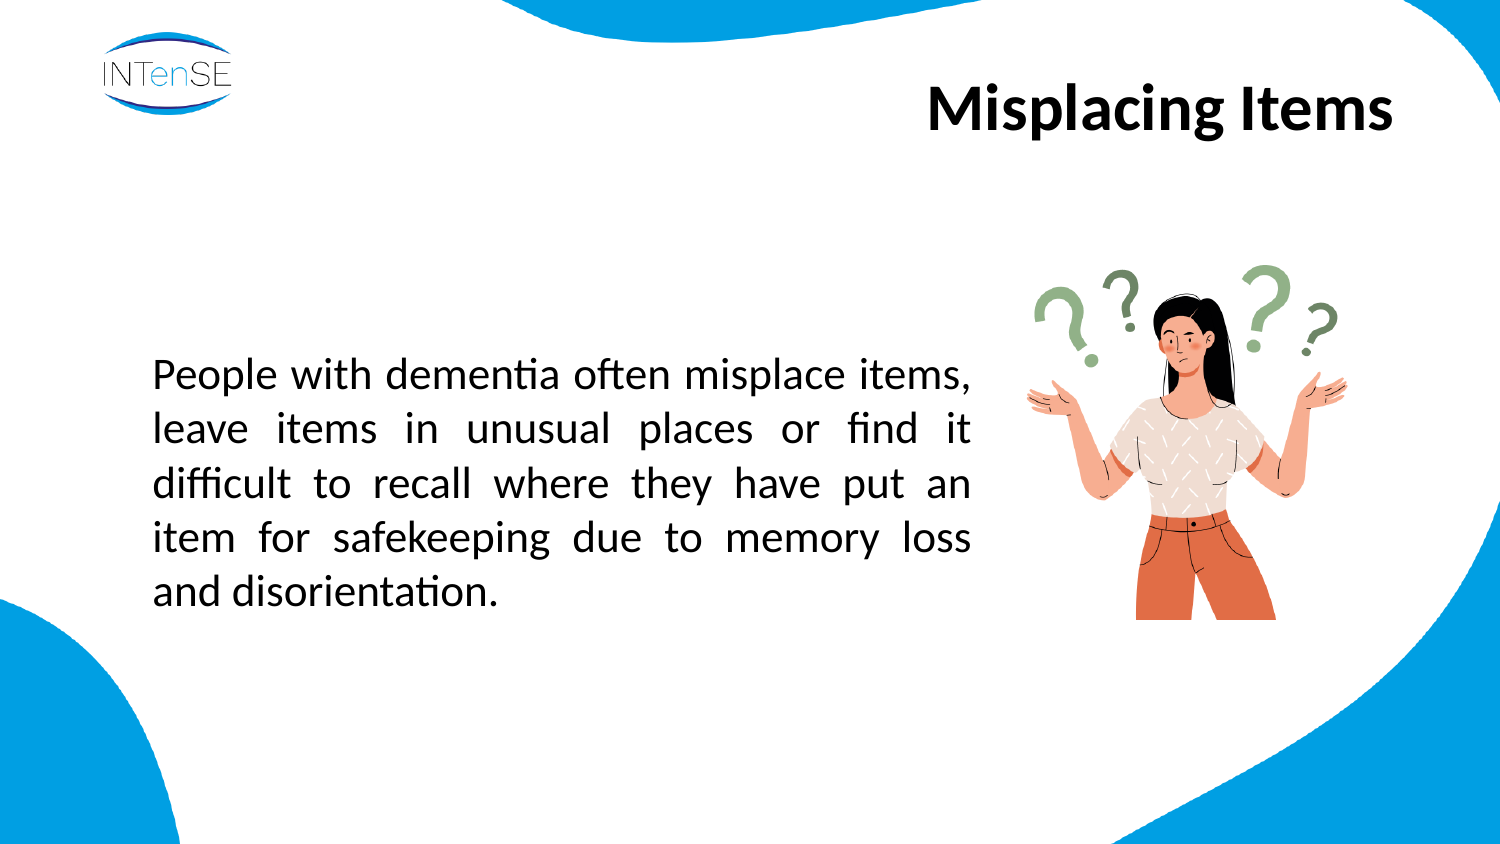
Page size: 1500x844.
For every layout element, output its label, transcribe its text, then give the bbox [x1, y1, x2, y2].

title Misplacing Items [277, 56, 1425, 197]
picture [0, 0, 1500, 844]
list People with dementia often misplace items, leave items in unusual places or find it difficult to recall where they have put an item for safekeeping due to memory loss and disorientation. [137, 336, 988, 700]
